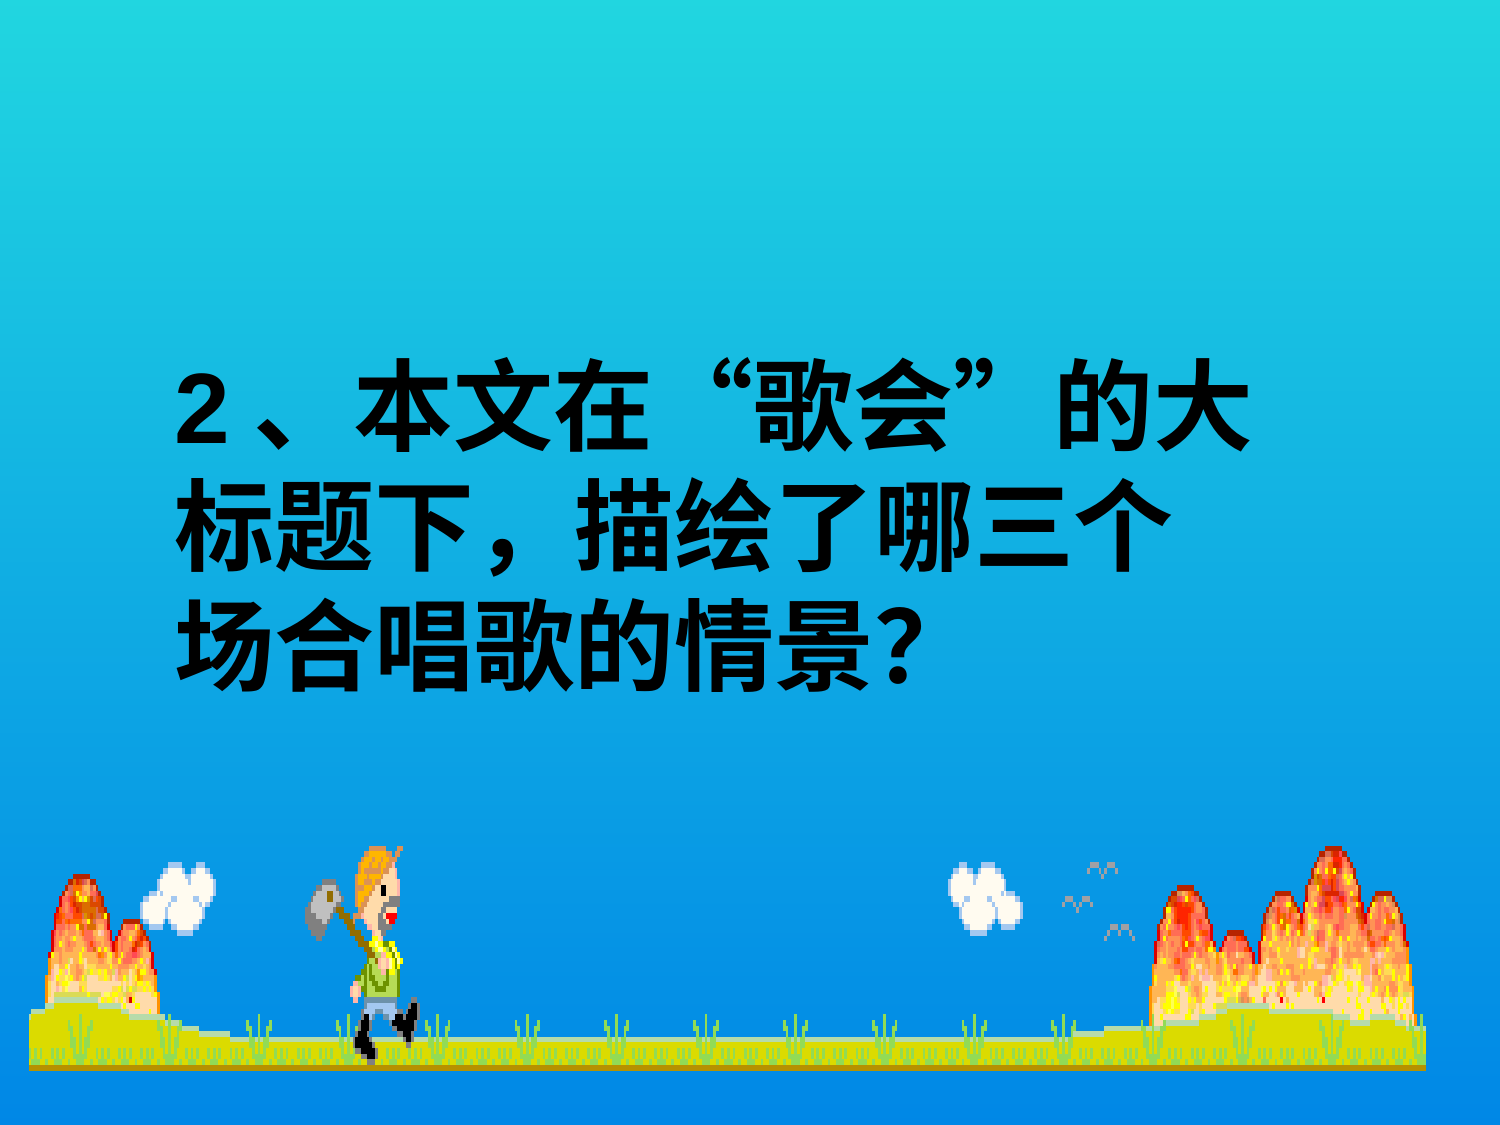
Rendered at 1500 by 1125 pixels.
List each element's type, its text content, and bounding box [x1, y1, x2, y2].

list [29, 846, 1426, 1071]
text_box 2、本文在“歌会”的大标题下，描绘了哪三个场合唱歌的情景？ [159, 336, 1276, 711]
